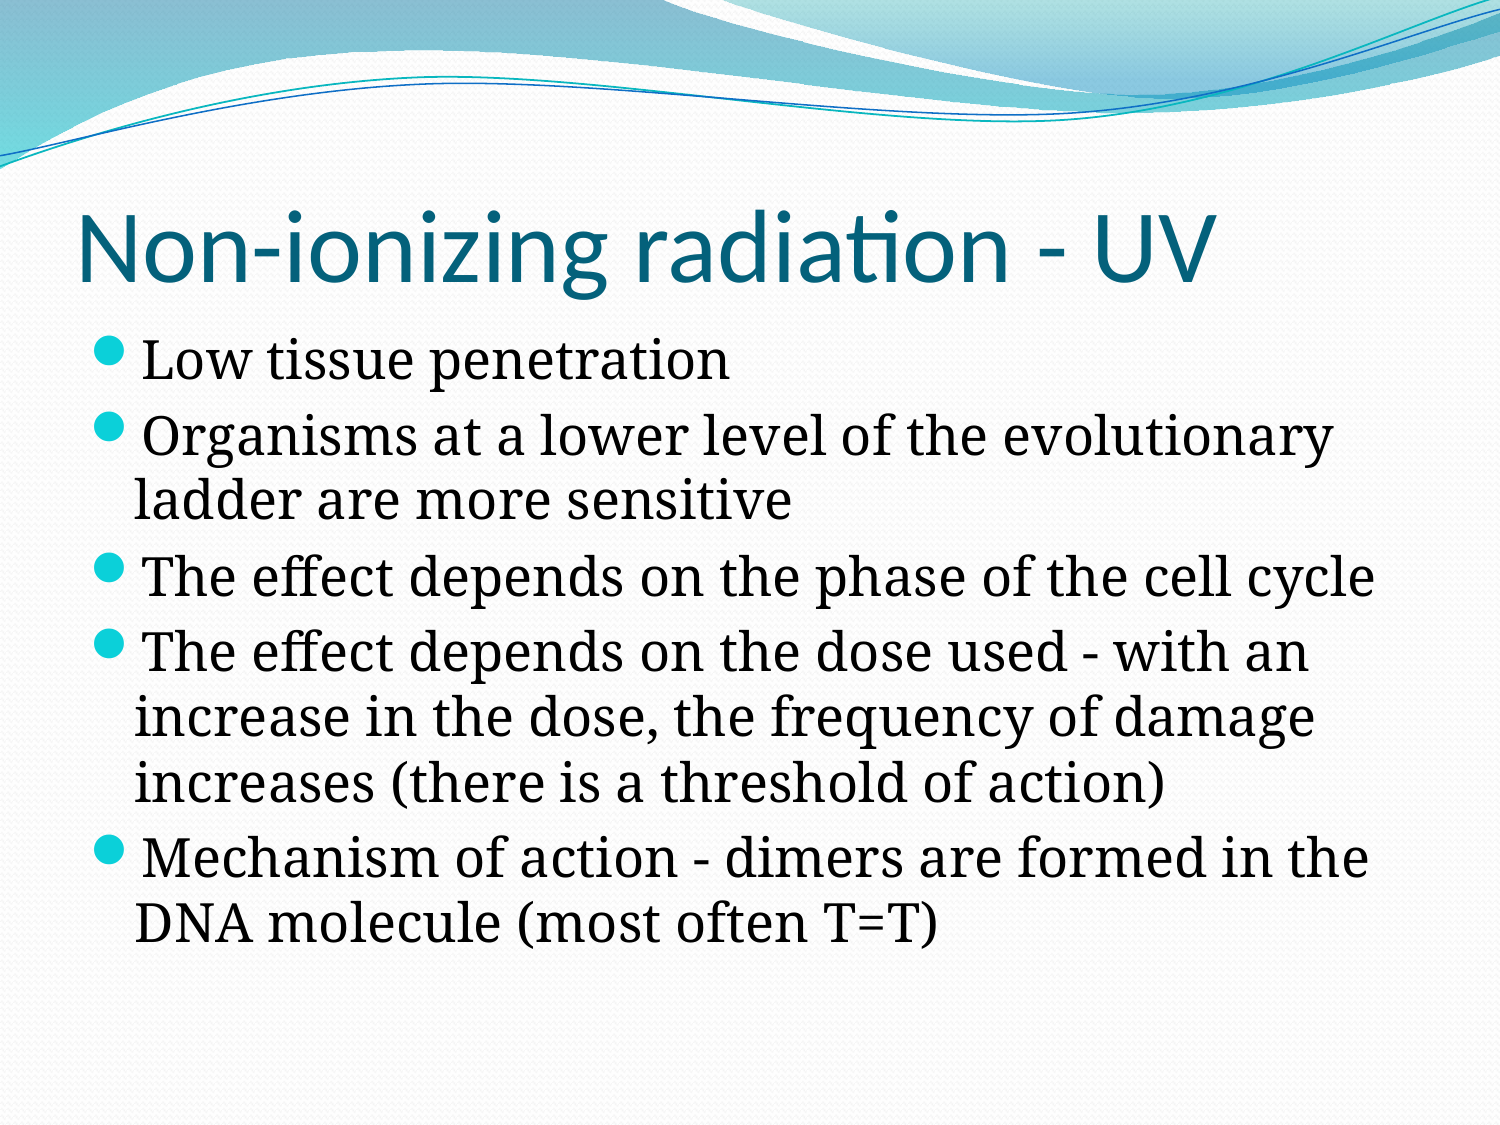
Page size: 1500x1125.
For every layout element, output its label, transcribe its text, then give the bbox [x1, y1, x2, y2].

title Non-ionizing radiation - UV [75, 115, 1425, 303]
list Low tissue penetration Organisms at a lower level of the evolutionary ladder are more sensitive The effect depends on the phase of the cell cycle The effect depends on the dose used - with an increase in the dose, the frequency of damage increases (there is a threshold of action) Mechanism of action - dimers are formed in the DNA molecule (most often T=T) [75, 317, 1425, 1038]
